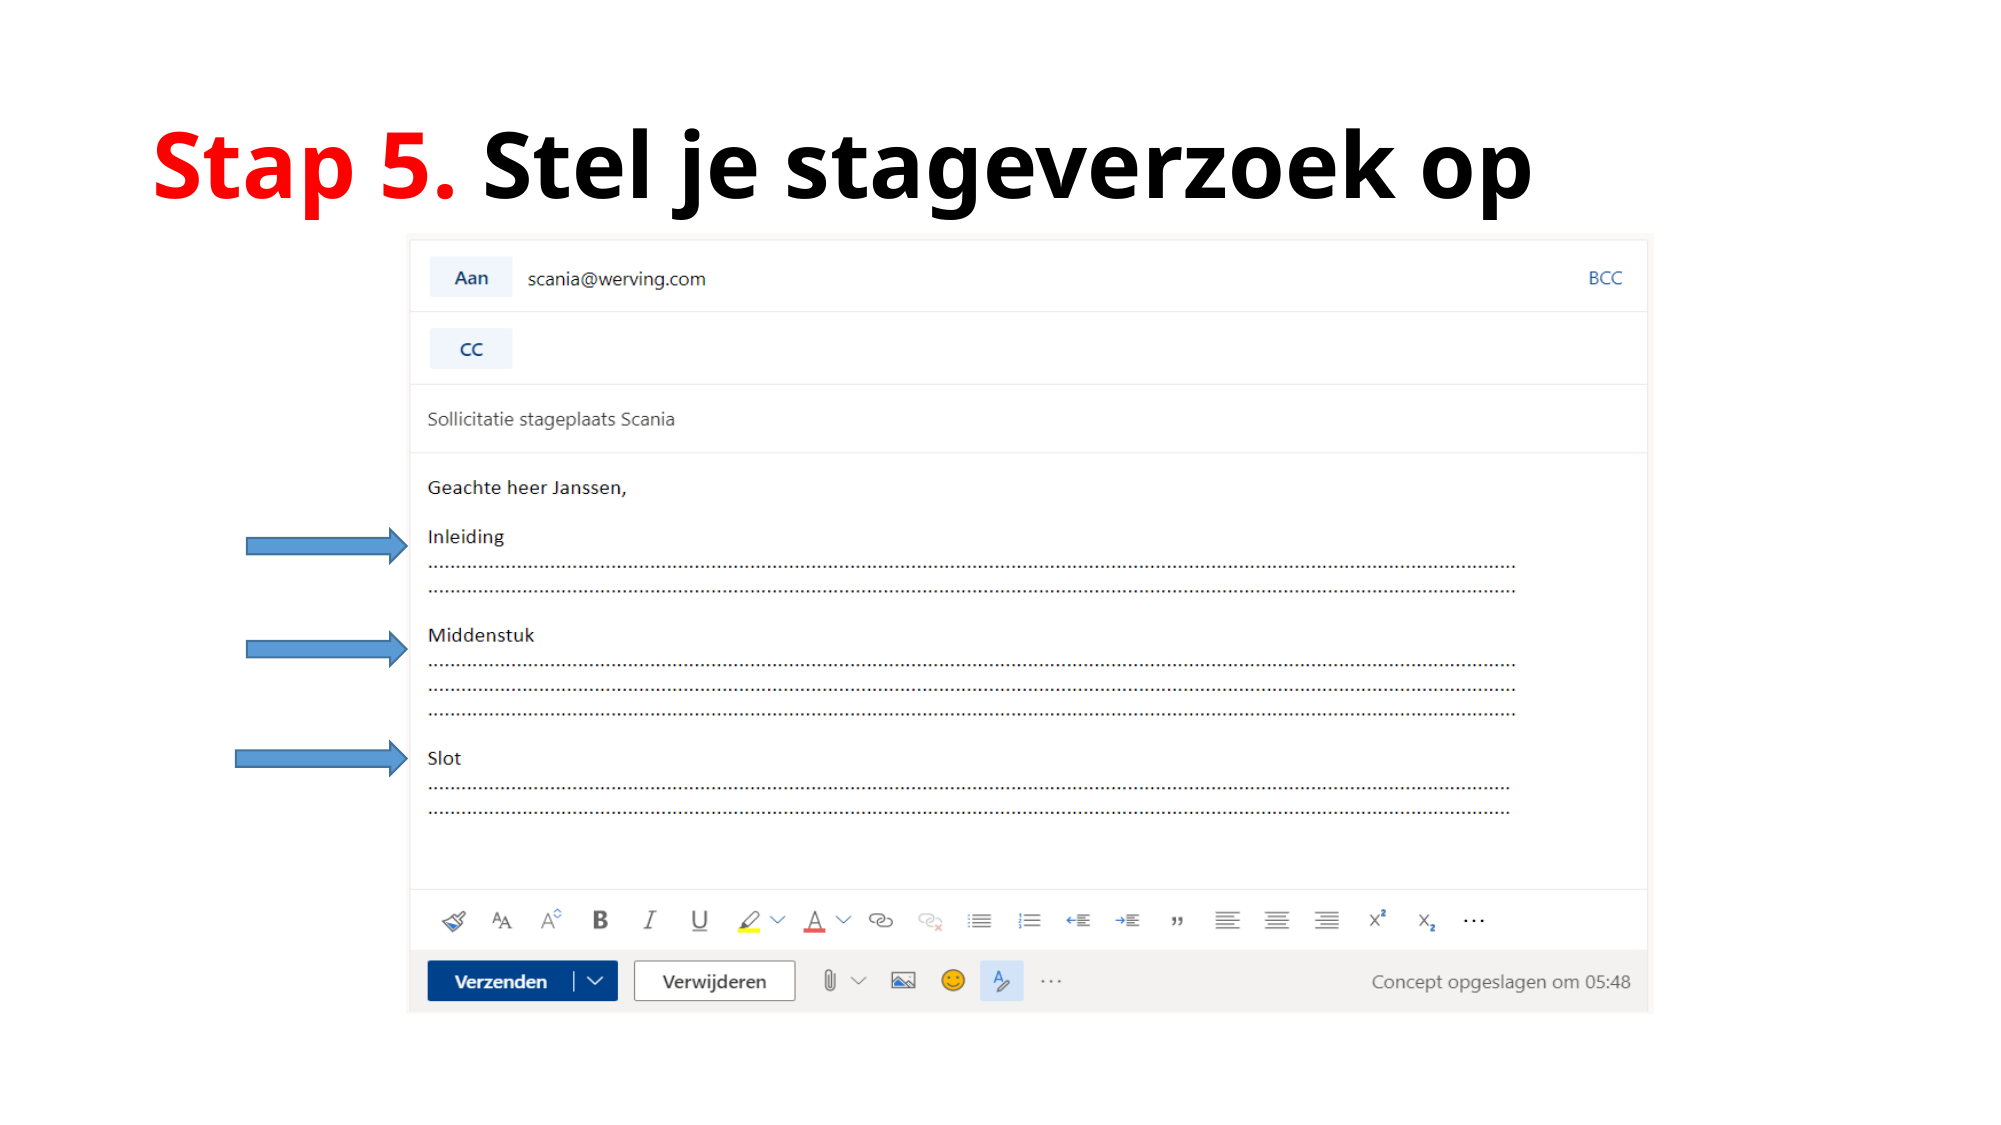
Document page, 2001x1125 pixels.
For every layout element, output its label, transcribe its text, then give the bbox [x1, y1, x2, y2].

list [406, 233, 1654, 1014]
text_box [245, 630, 406, 669]
text_box [234, 739, 406, 778]
title Stap 5. Stel je stageverzoek op [137, 59, 1863, 278]
text_box [245, 527, 406, 565]
